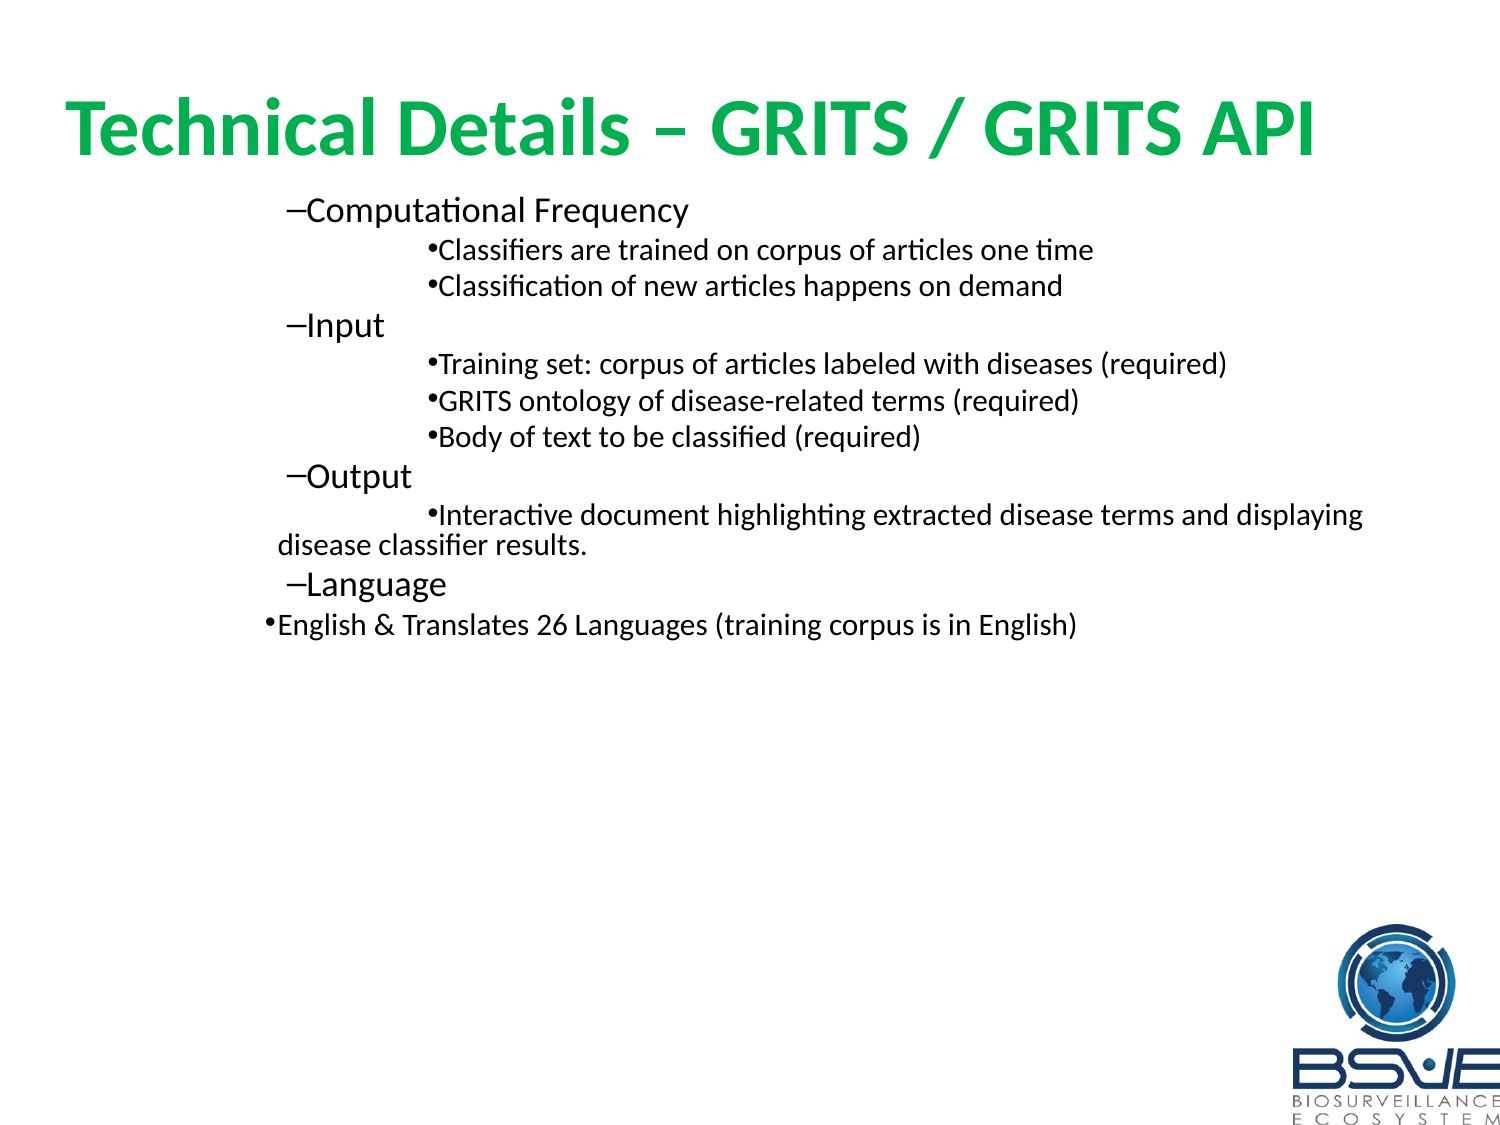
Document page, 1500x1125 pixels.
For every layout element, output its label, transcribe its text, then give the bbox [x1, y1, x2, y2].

title Technical Details – GRITS / GRITS API [50, 12, 1425, 233]
picture [1293, 924, 1500, 1125]
list Computational Frequency Classifiers are trained on corpus of articles one time Classification of new articles happens on demand Input Training set: corpus of articles labeled with diseases (required) GRITS ontology of disease-related terms (required) Body of text to be classified (required) Output Interactive document highlighting extracted disease terms and displaying disease classifier results. Language English & Translates 26 Languages (training corpus is in English) [75, 187, 1425, 1005]
